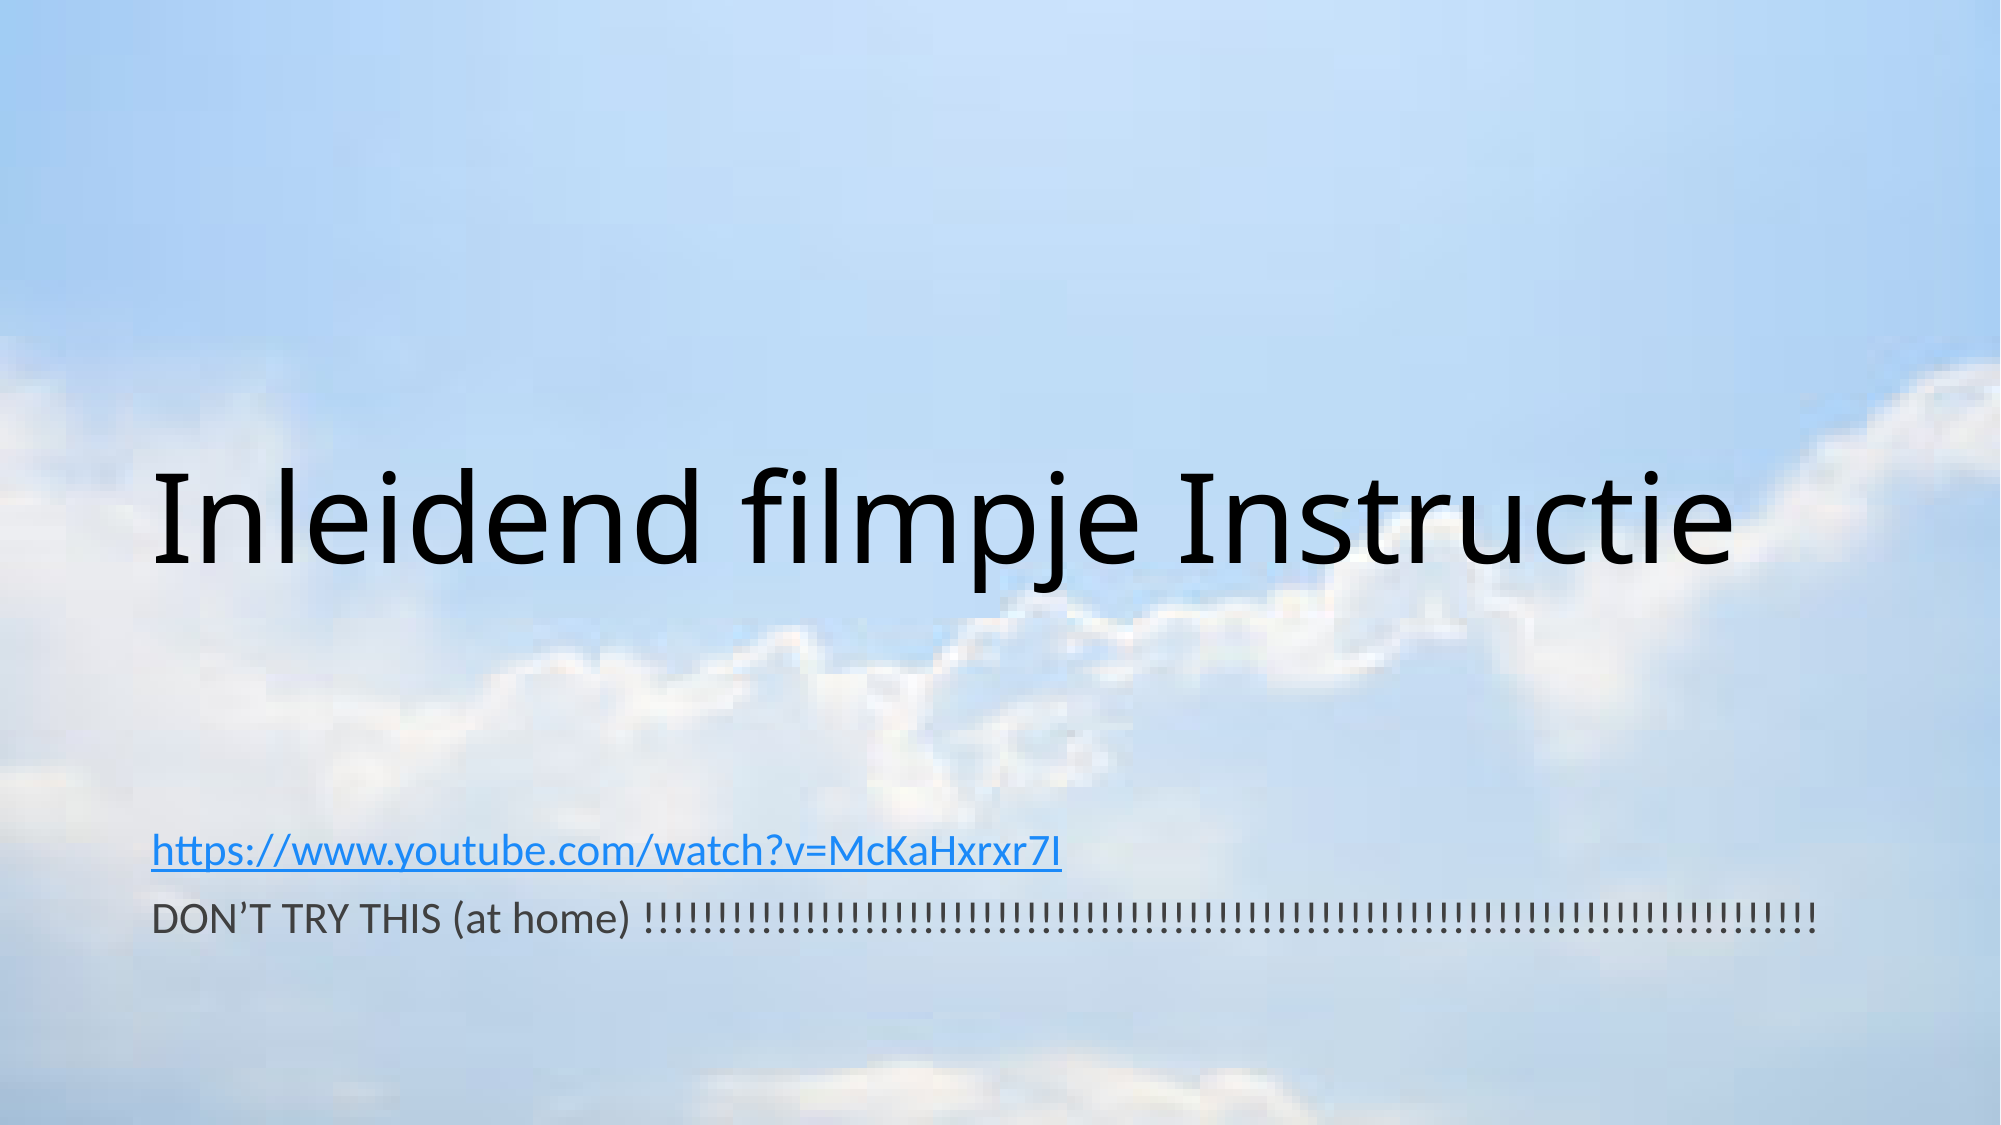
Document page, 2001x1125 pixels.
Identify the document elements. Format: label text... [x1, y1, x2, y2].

title Inleidend filmpje Instructie [136, 280, 1862, 746]
picture [0, 0, 2001, 1125]
list https://www.youtube.com/watch?v=McKaHxrxr7I DON’T TRY THIS (at home) !!!!!!!!!!!!!!!!!!!!!!!!!!!!!!!!!!!!!!!!!!!!!!!!!!!!!!!!!!!!!!!!!!!!!!!!!!!!!!!! [136, 746, 1862, 993]
